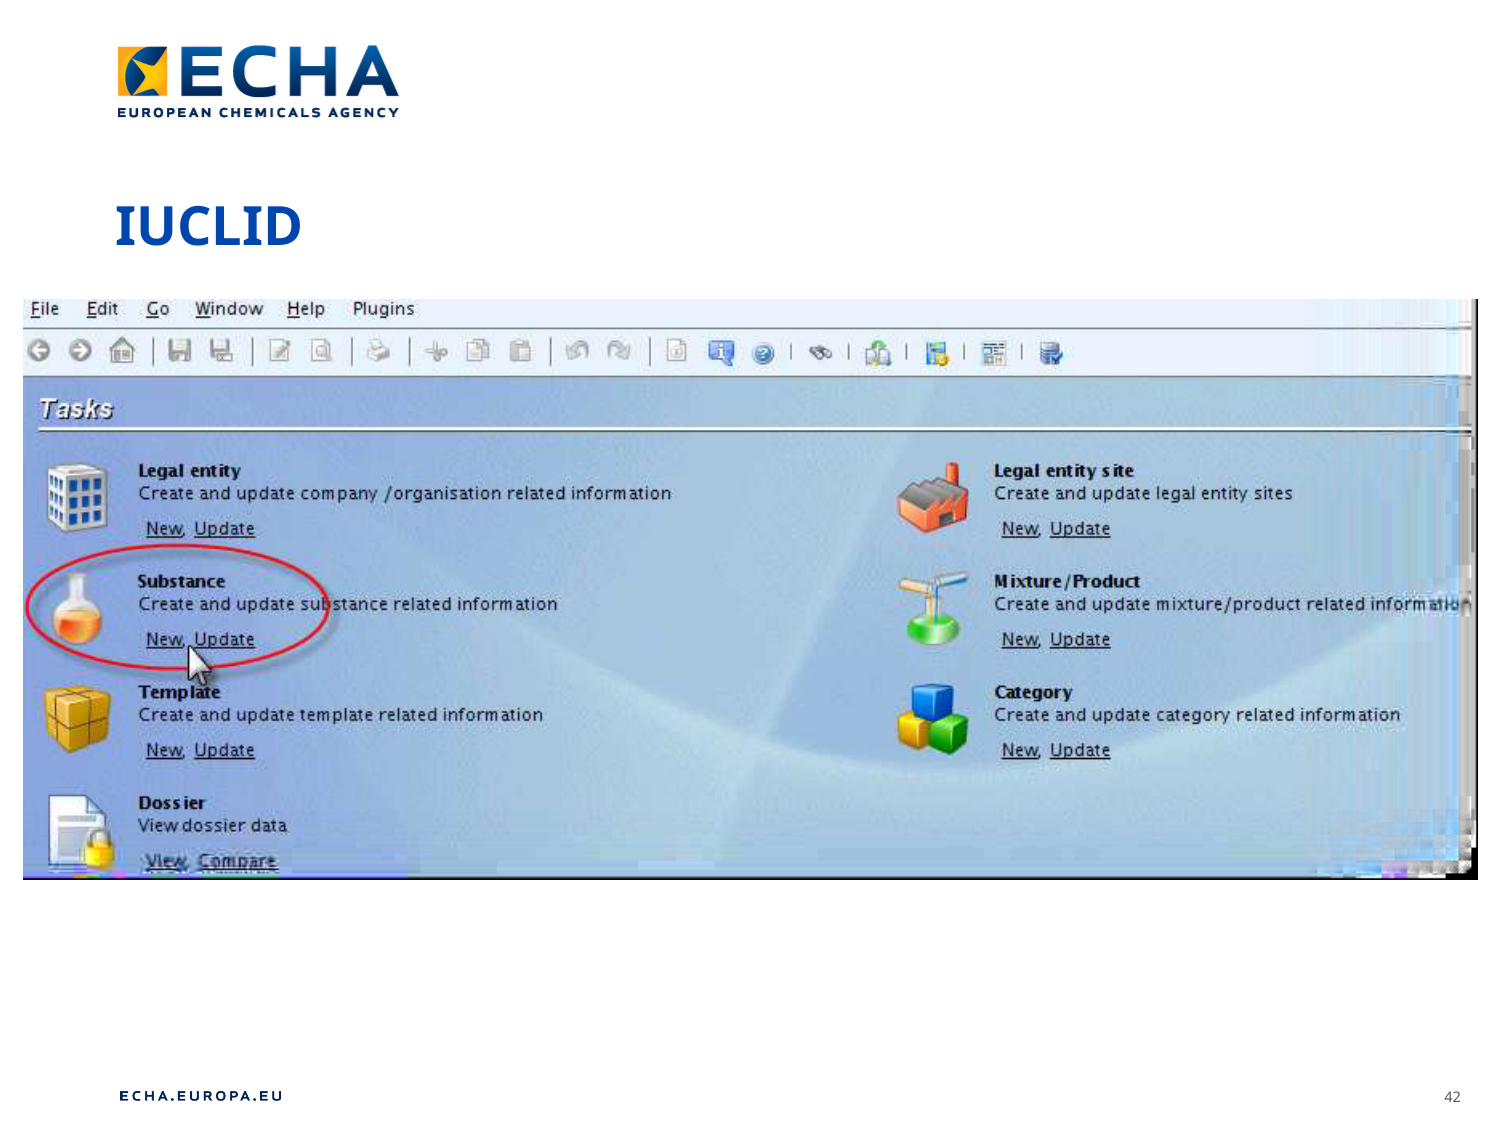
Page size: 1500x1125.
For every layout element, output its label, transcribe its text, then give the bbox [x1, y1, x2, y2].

slide_number 42 [1377, 1079, 1476, 1107]
title IUCLID [100, 183, 1445, 265]
picture [0, 0, 1500, 1125]
